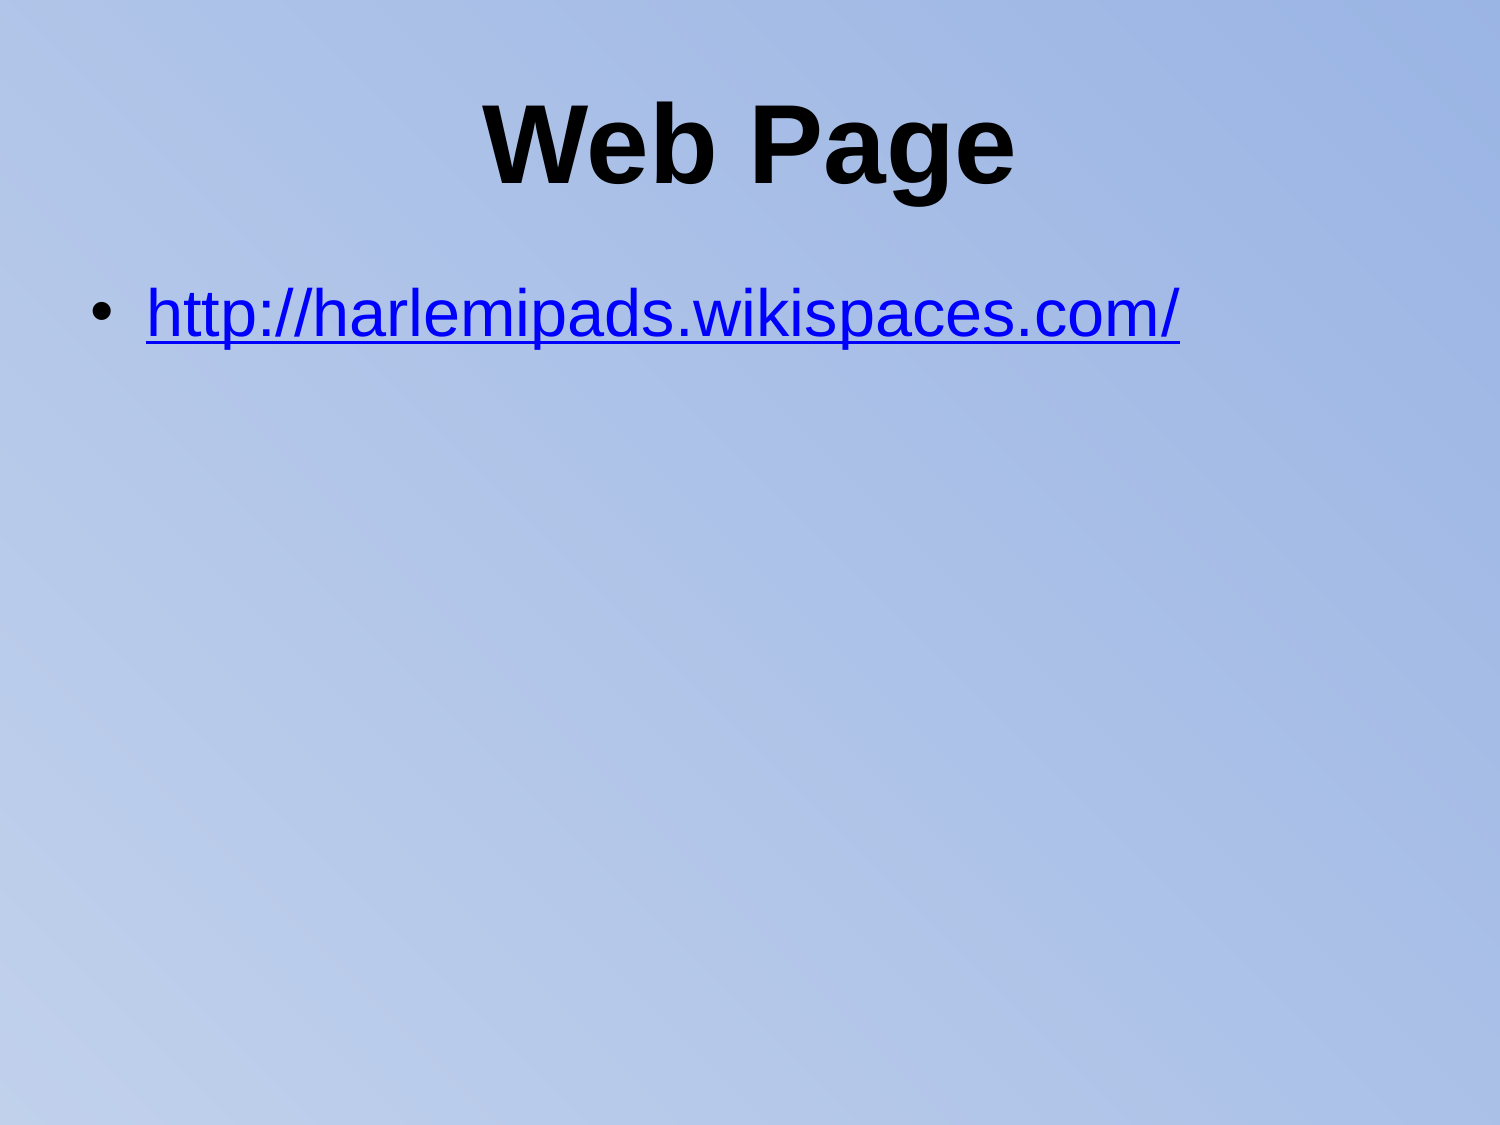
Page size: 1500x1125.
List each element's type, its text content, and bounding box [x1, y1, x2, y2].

title Web Page [75, 45, 1425, 233]
list http://harlemipads.wikispaces.com/ [75, 262, 1425, 1005]
